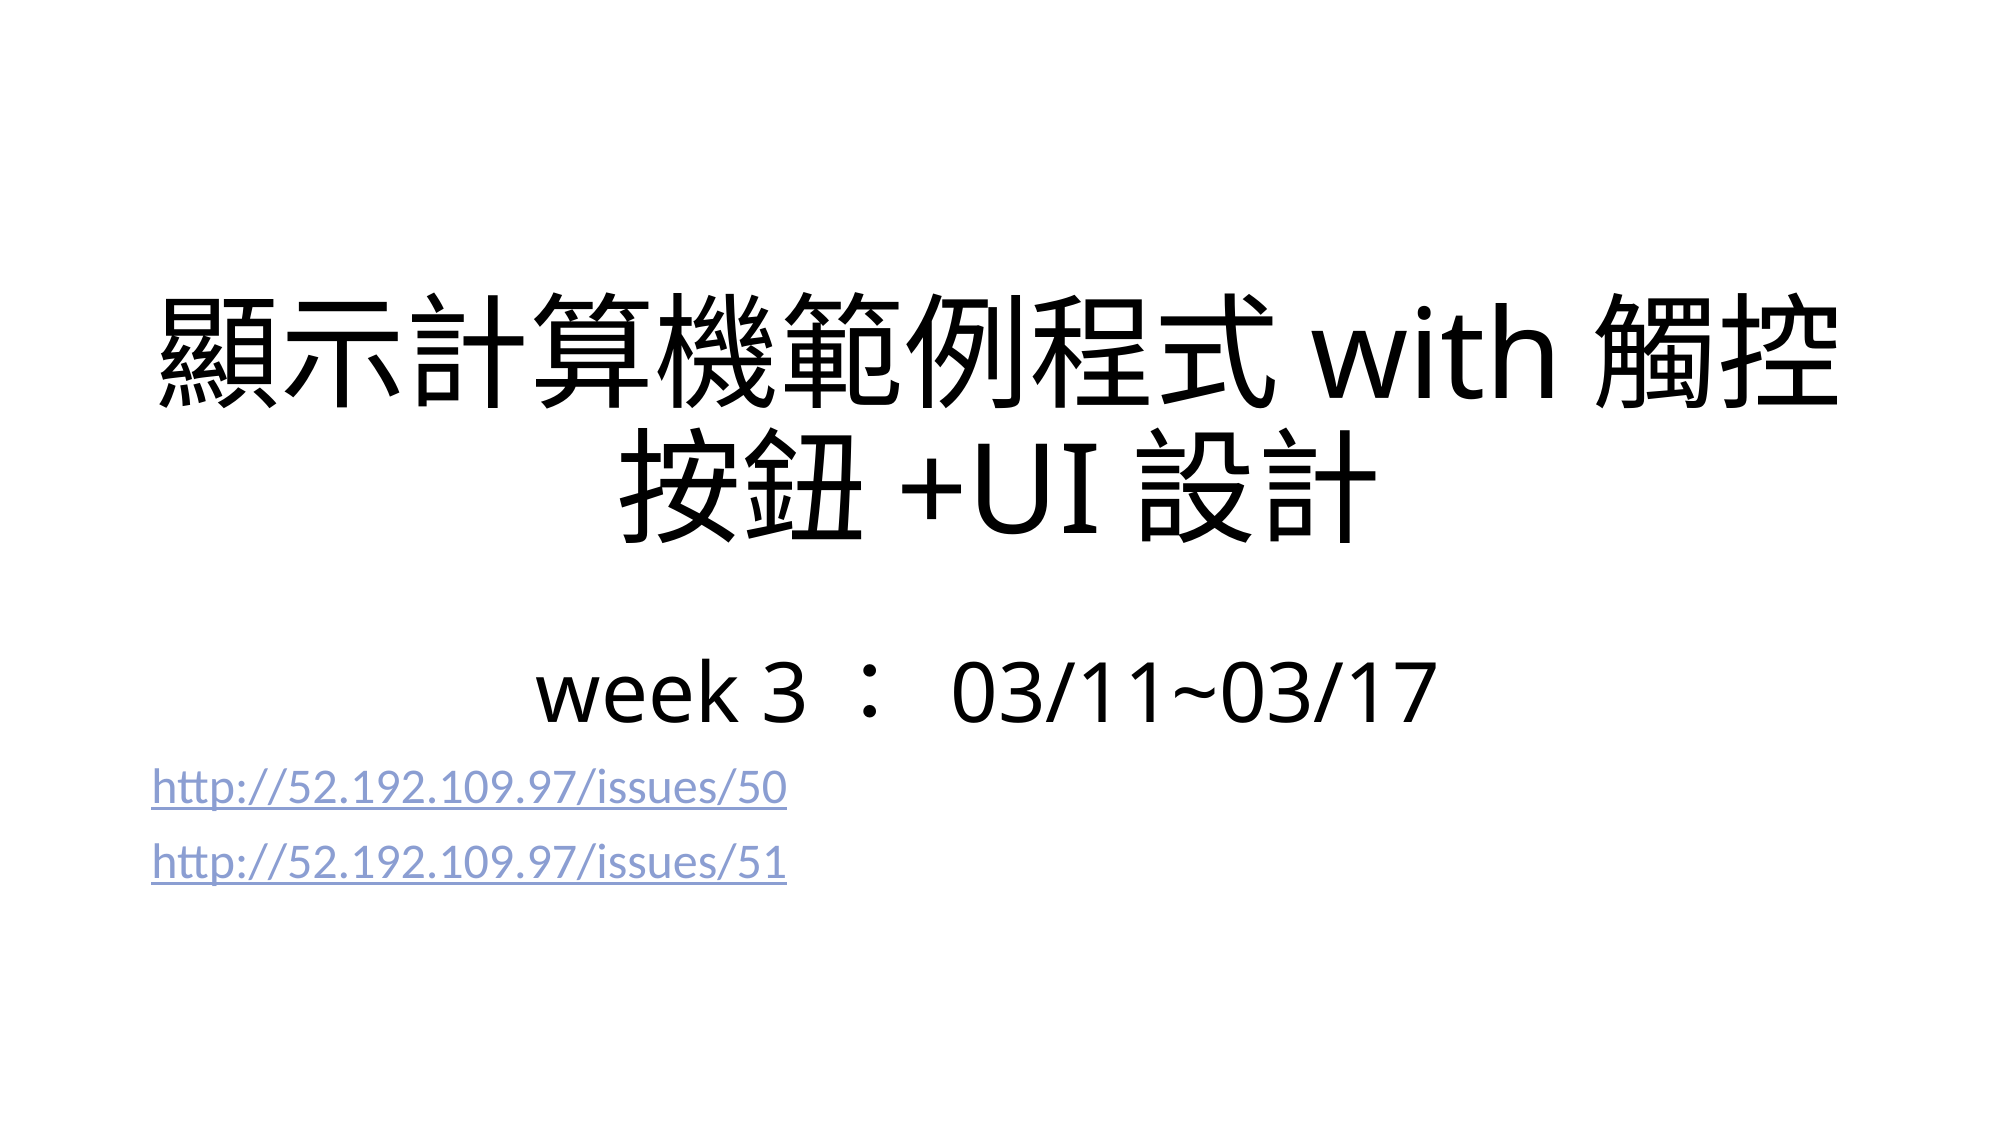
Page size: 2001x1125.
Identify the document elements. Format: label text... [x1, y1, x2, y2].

list http://52.192.109.97/issues/50 http://52.192.109.97/issues/51 [136, 752, 1862, 999]
title 顯示計算機範例程式with觸控按鈕+UI設計 week 3： 03/11~03/17 [136, 280, 1862, 749]
